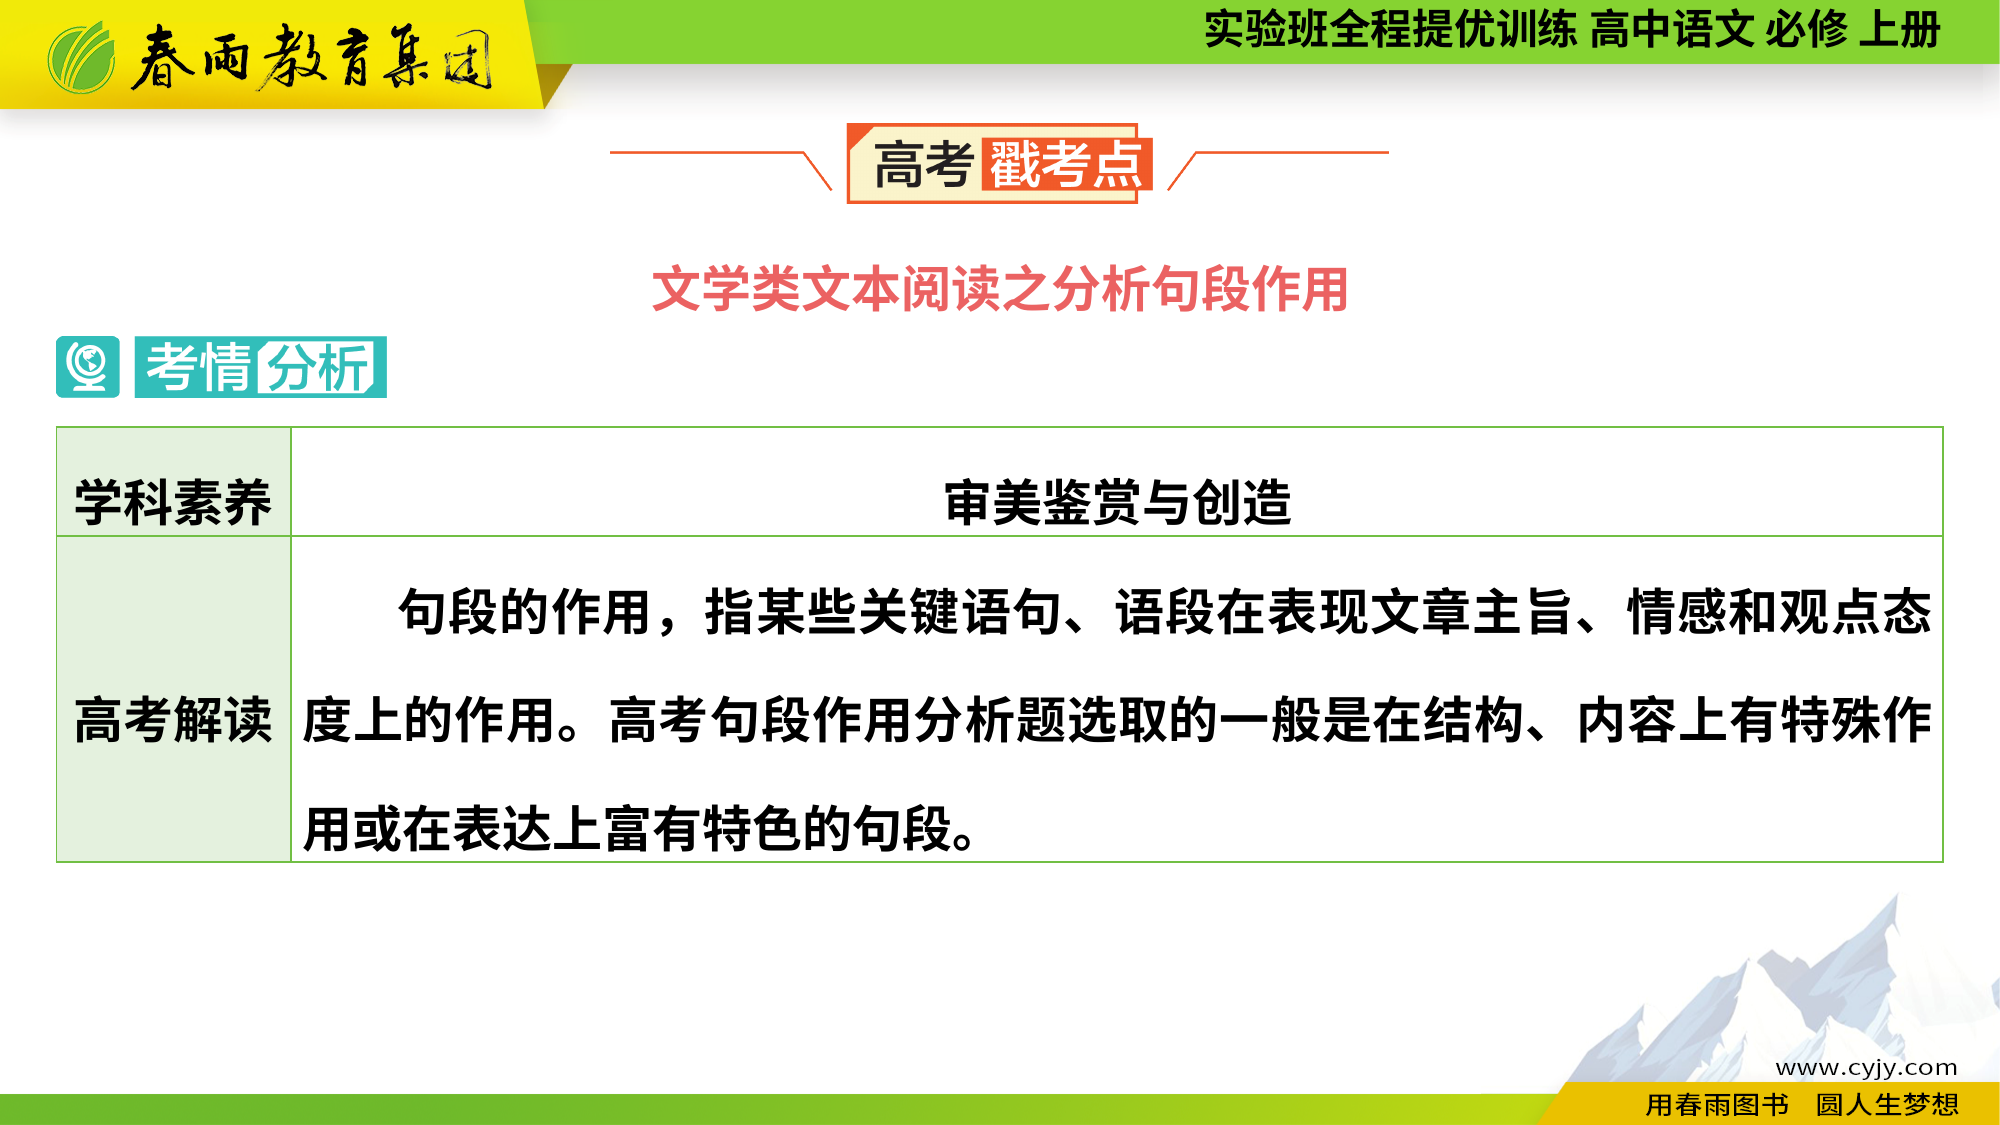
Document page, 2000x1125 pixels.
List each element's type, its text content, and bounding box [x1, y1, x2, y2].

list 文学类文本阅读之分析句段作用 [59, 220, 1944, 315]
table_cell 句段的作用，指某些关键语句、语段在表现文章主旨、情感和观点态度上的作用。高考句段作用分析题选取的一般是在结构、内容上有特殊作用或在表达上富有特色的句段。 [292, 537, 1942, 861]
table_cell 高考解读 [57, 537, 290, 861]
picture [0, 0, 2000, 1125]
table_header 审美鉴赏与创造 [292, 428, 1942, 535]
table_header 学科素养 [57, 428, 290, 535]
